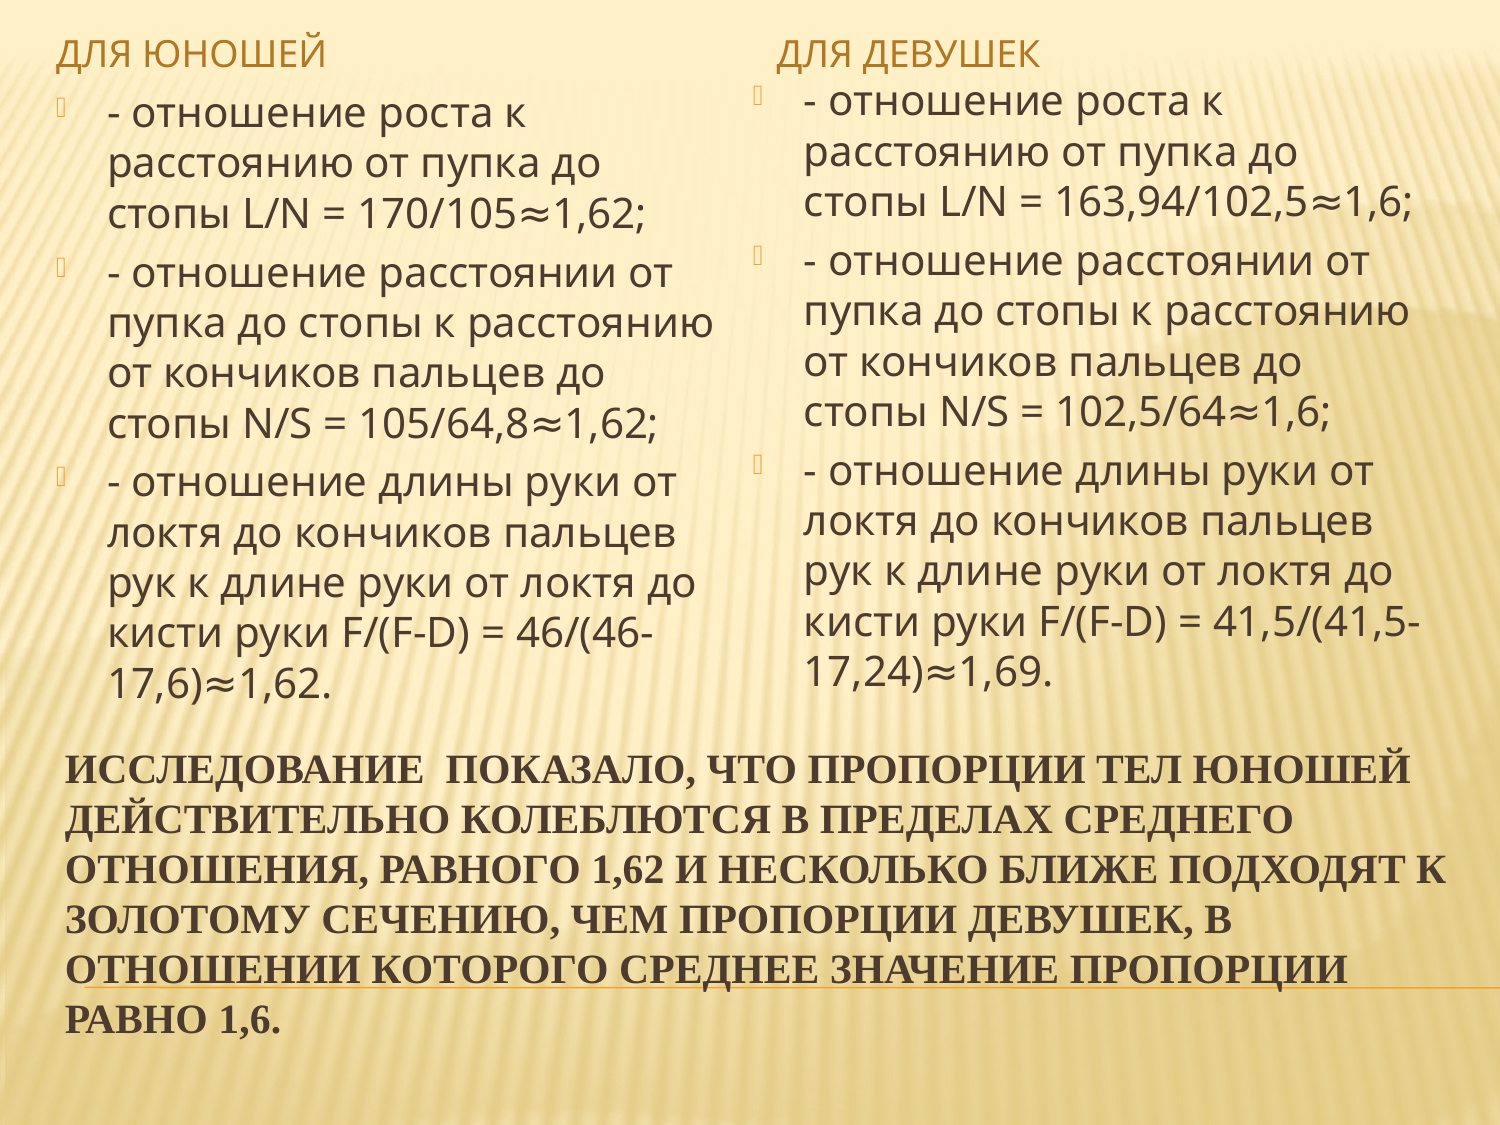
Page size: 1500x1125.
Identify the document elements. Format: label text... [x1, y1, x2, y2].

list Для юношей [41, 0, 746, 78]
title Исследование показало, что пропорции тел юношей действительно колеблются в пределах среднего отношения, равного 1,62 и несколько ближе подходят к золотому сечению, чем пропорции девушек, в отношении которого среднее значение пропорции равно 1,6. [50, 751, 1463, 1083]
list Для девушек [761, 0, 1466, 105]
list - отношение роста к расстоянию от пупка до стопы L/N = 163,94/102,5≈1,6; - отношение расстоянии от пупка до стопы к расстоянию от кончиков пальцев до стопы N/S = 102,5/64≈1,6; - отношение длины руки от локтя до кончиков пальцев рук к длине руки от локтя до кисти руки F/(F-D) = 41,5/(41,5-17,24)≈1,69. [738, 66, 1442, 713]
list - отношение роста к расстоянию от пупка до стопы L/N = 170/105≈1,62; - отношение расстоянии от пупка до стопы к расстоянию от кончиков пальцев до стопы N/S = 105/64,8≈1,62; - отношение длины руки от локтя до кончиков пальцев рук к длине руки от локтя до кисти руки F/(F-D) = 46/(46-17,6)≈1,62. [41, 78, 746, 725]
